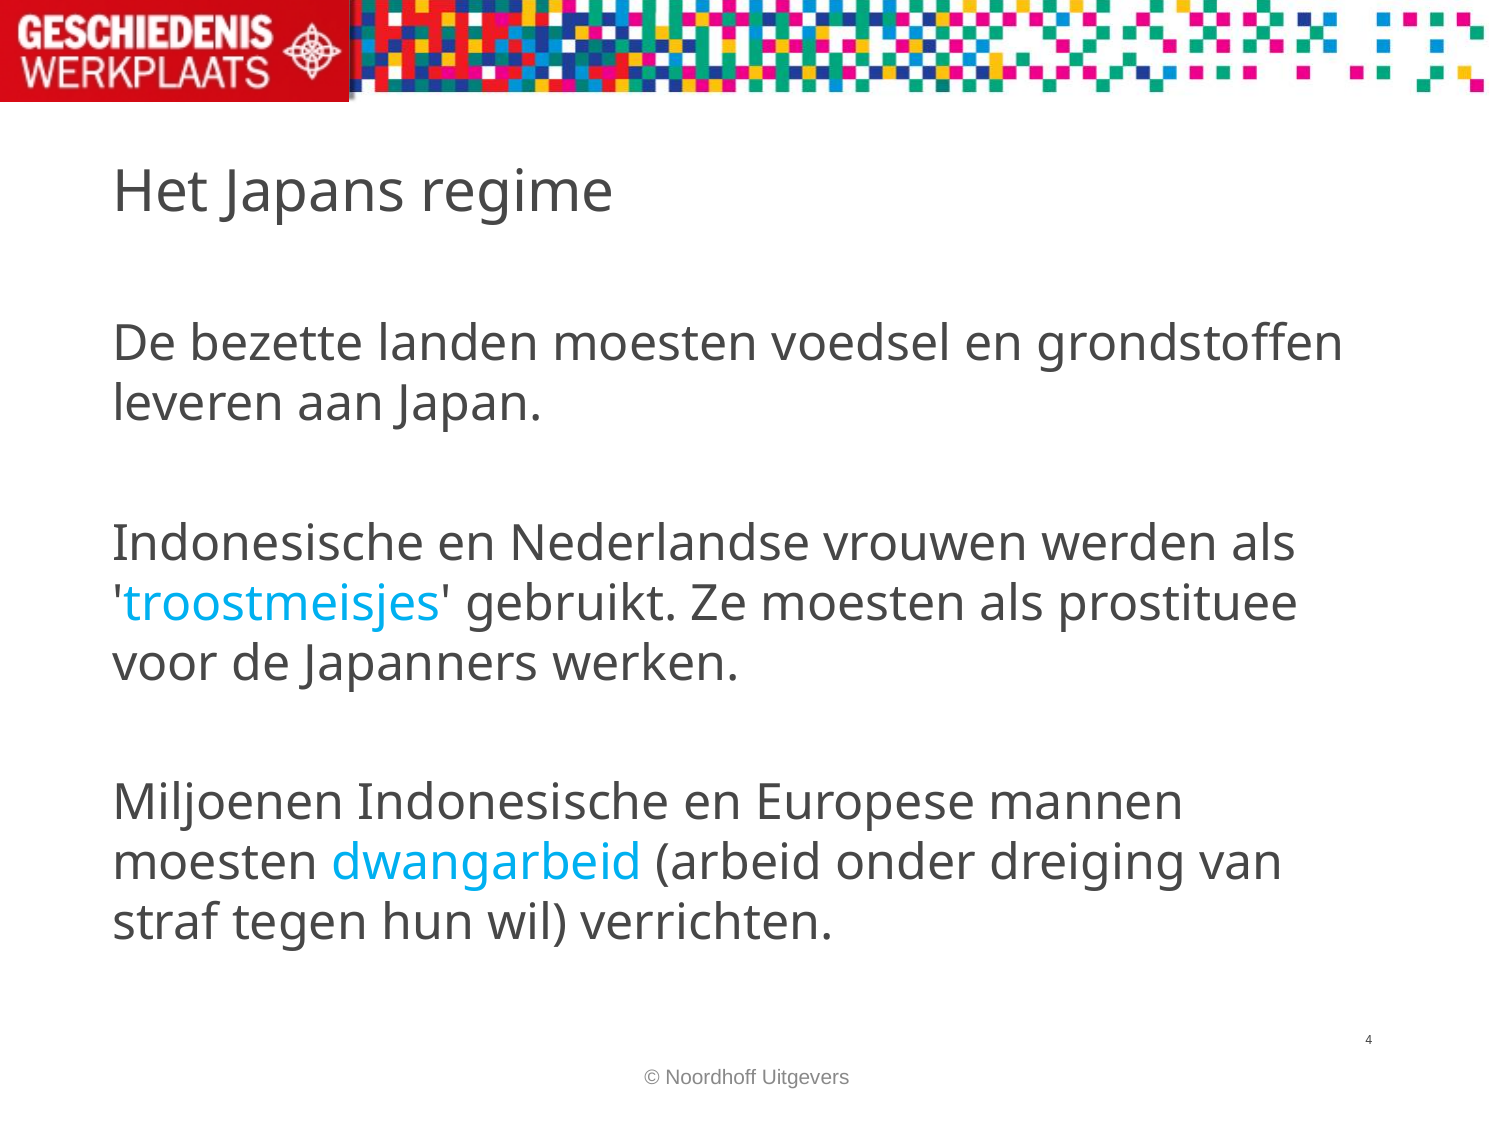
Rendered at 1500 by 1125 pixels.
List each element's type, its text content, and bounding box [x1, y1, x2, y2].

picture [0, 0, 1500, 1125]
title Het Japans regime [112, 145, 1401, 256]
list De bezette landen moesten voedsel en grondstoffen leveren aan Japan. Indonesische en Nederlandse vrouwen werden als 'troostmeisjes' gebruikt. Ze moesten als prostituee voor de Japanners werken. Miljoenen Indonesische en Europese mannen moesten dwangarbeid (arbeid onder dreiging van straf tegen hun wil) verrichten. [112, 302, 1409, 988]
slide_number 4 [1325, 1025, 1388, 1063]
text_box © Noordhoff Uitgevers [512, 1045, 988, 1106]
